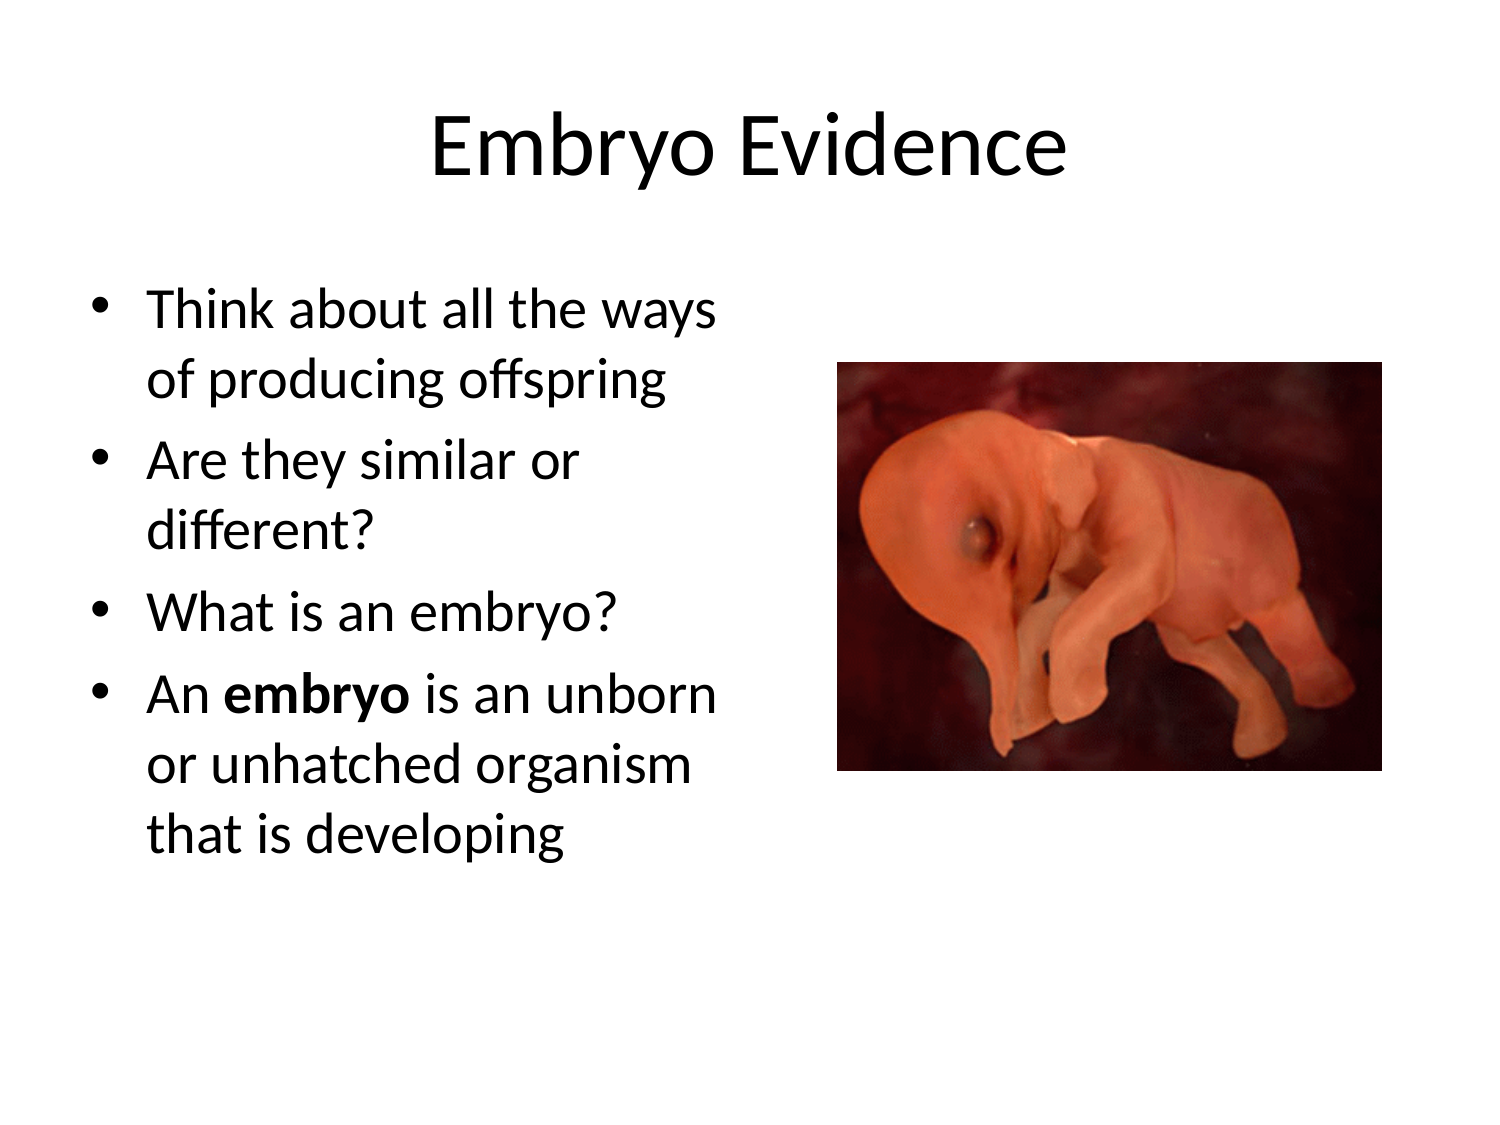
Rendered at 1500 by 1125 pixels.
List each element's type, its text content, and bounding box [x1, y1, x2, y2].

title Embryo Evidence [75, 45, 1425, 233]
list Think about all the ways of producing offspring Are they similar or different? What is an embryo? An embryo is an unborn or unhatched organism that is developing [75, 262, 738, 1005]
picture [837, 362, 1382, 771]
